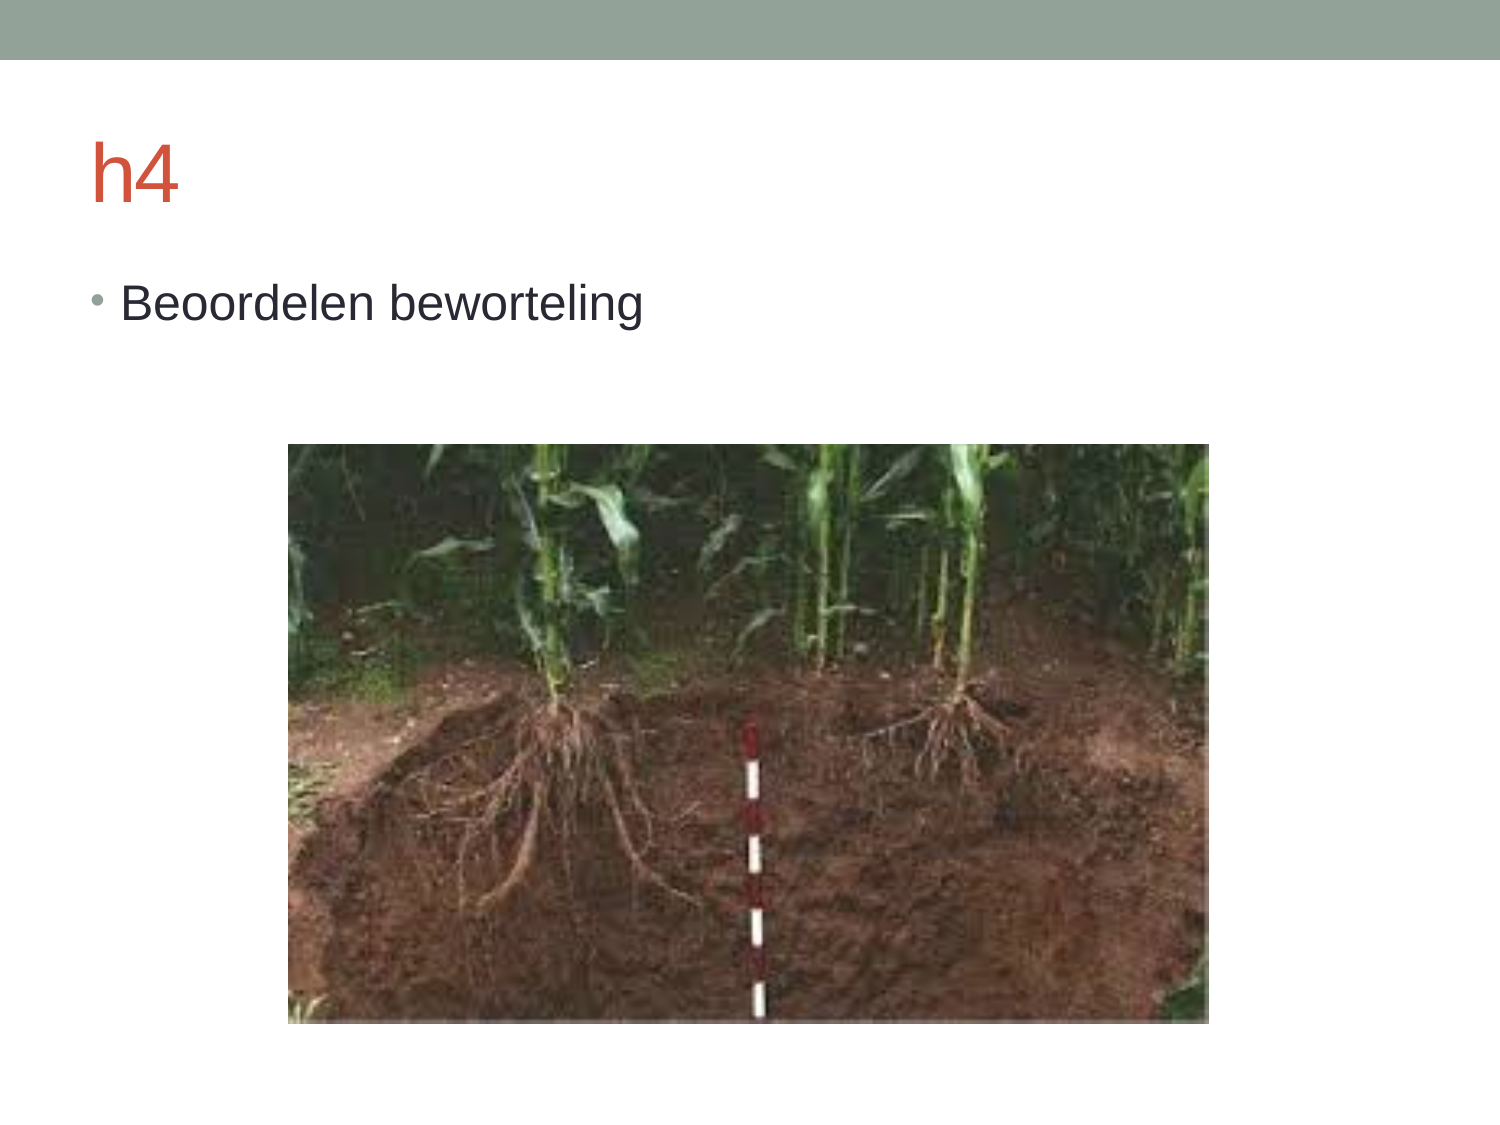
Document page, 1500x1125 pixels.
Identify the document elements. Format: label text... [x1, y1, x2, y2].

picture [288, 444, 1209, 1024]
list Beoordelen beworteling [75, 262, 1425, 1063]
title h4 [75, 87, 1425, 250]
